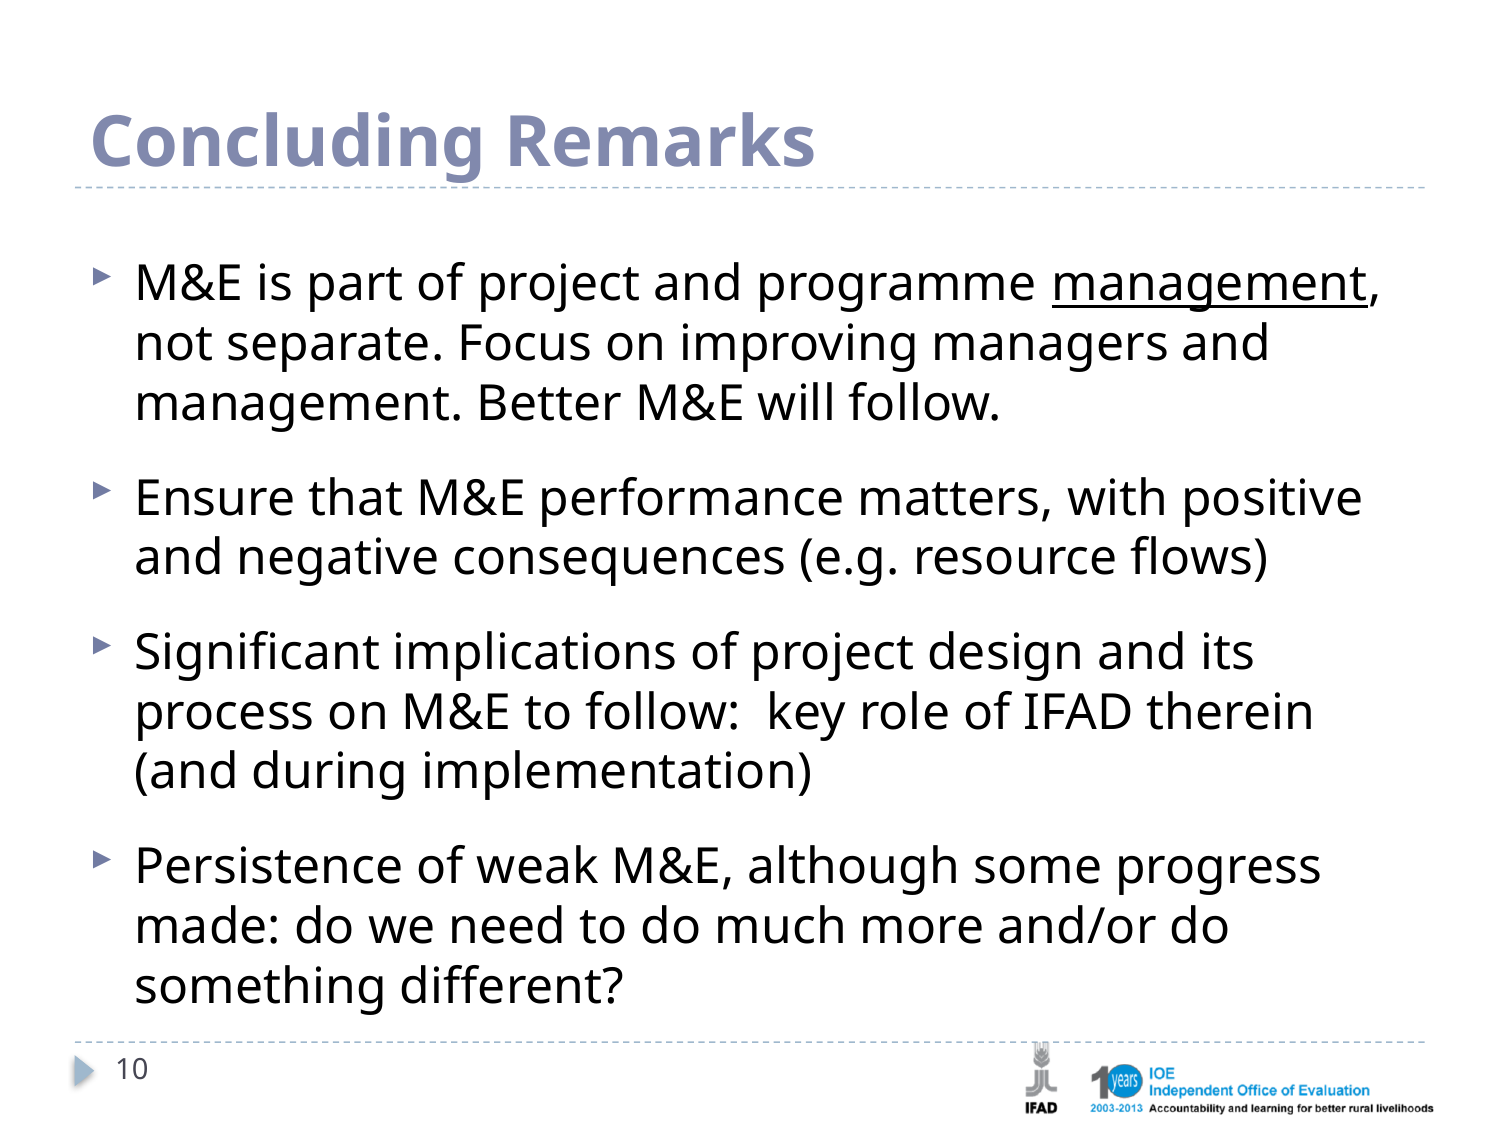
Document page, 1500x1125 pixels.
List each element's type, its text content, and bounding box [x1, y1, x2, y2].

picture [1021, 1036, 1436, 1115]
title Concluding Remarks [75, 24, 1425, 188]
slide_number 10 [100, 1042, 426, 1103]
list M&E is part of project and programme management, not separate. Focus on improving managers and management. Better M&E will follow. Ensure that M&E performance matters, with positive and negative consequences (e.g. resource flows) Significant implications of project design and its process on M&E to follow: key role of IFAD therein (and during implementation) Persistence of weak M&E, although some progress made: do we need to do much more and/or do something different? [75, 243, 1424, 1035]
